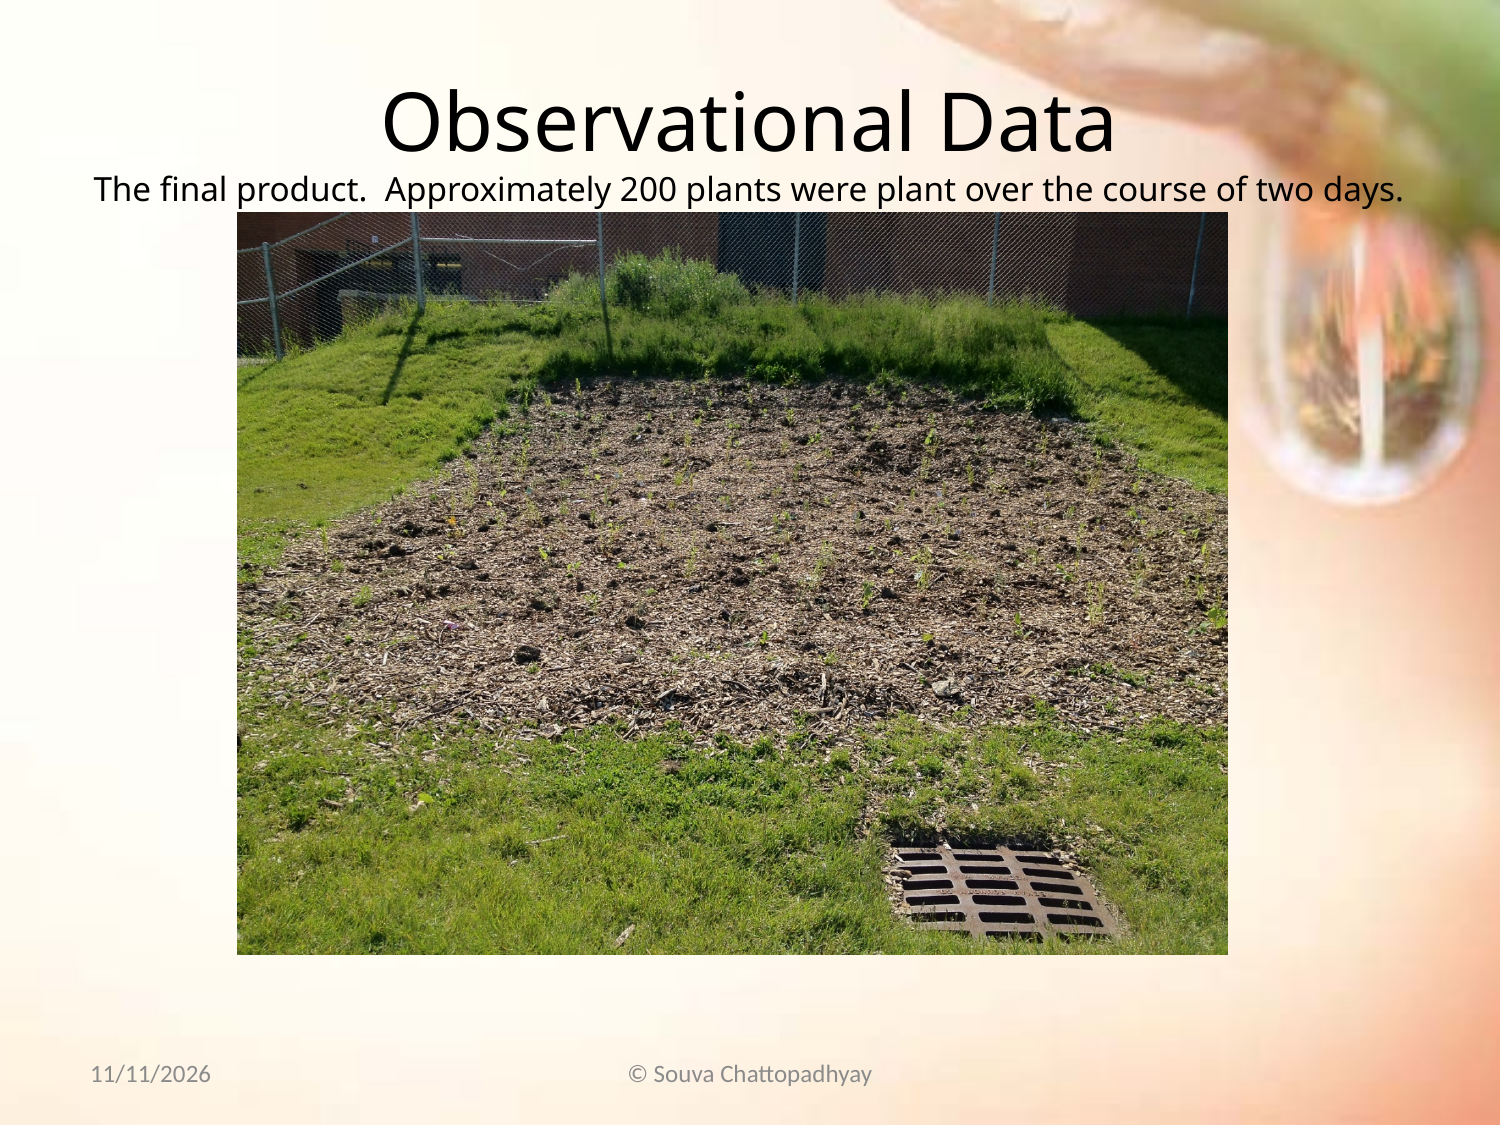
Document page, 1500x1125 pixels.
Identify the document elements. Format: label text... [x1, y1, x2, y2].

title Observational Data The final product. Approximately 200 plants were plant over the course of two days. [75, 45, 1425, 233]
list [237, 212, 1228, 956]
footer © Souva Chattopadhyay [512, 1042, 988, 1103]
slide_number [75, 1042, 425, 1103]
picture [0, 0, 1500, 1125]
